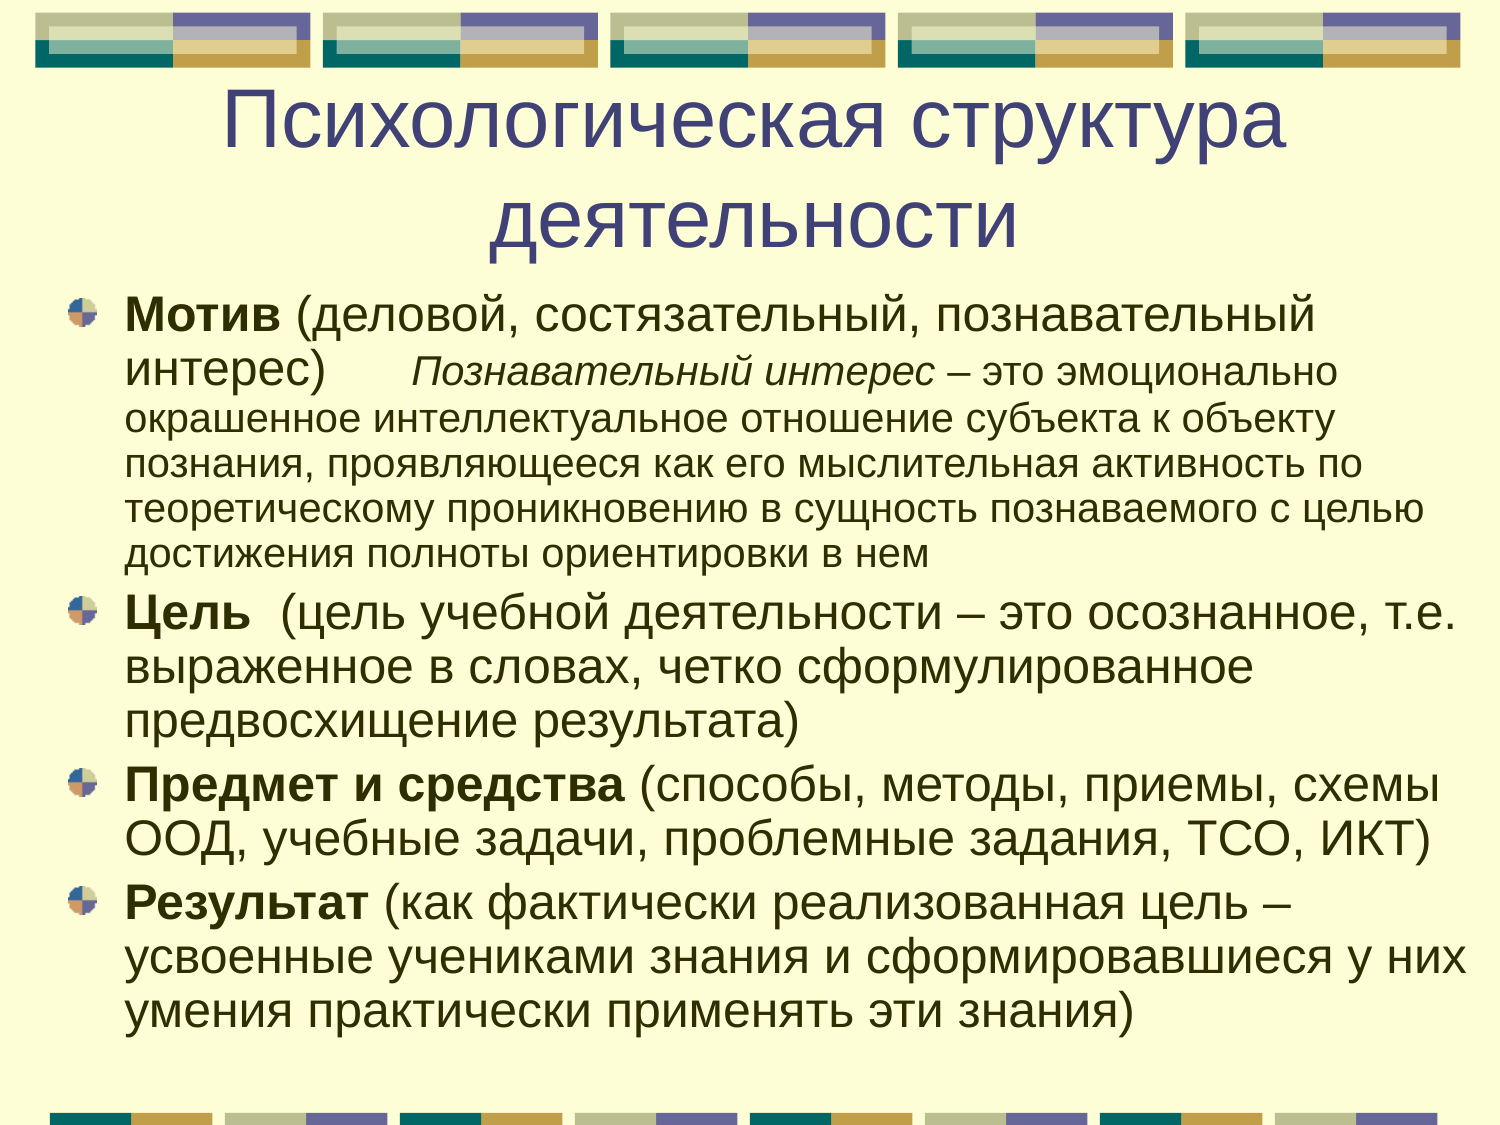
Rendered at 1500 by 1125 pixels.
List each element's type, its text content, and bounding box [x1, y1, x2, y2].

picture [68, 768, 97, 797]
list Мотив (деловой, состязательный, познавательный интерес) Познавательный интерес – это эмоционально окрашенное интеллектуальное отношение субъекта к объекту познания, проявляющееся как его мыслительная активность по теоретическому проникновению в сущность познаваемого с целью достижения полноты ориентировки в нем Цель (цель учебной деятельности – это осознанное, т.е. выраженное в словах, четко сформулированное предвосхищение результата) Предмет и средства (способы, методы, приемы, схемы ООД, учебные задачи, проблемные задания, ТСО, ИКТ) Результат (как фактически реализованная цель – усвоенные учениками знания и сформировавшиеся у них умения практически применять эти знания) [52, 280, 1500, 1125]
title Психологическая структура деятельности [116, 70, 1393, 259]
picture [68, 886, 97, 915]
picture [68, 596, 97, 625]
picture [68, 298, 97, 327]
